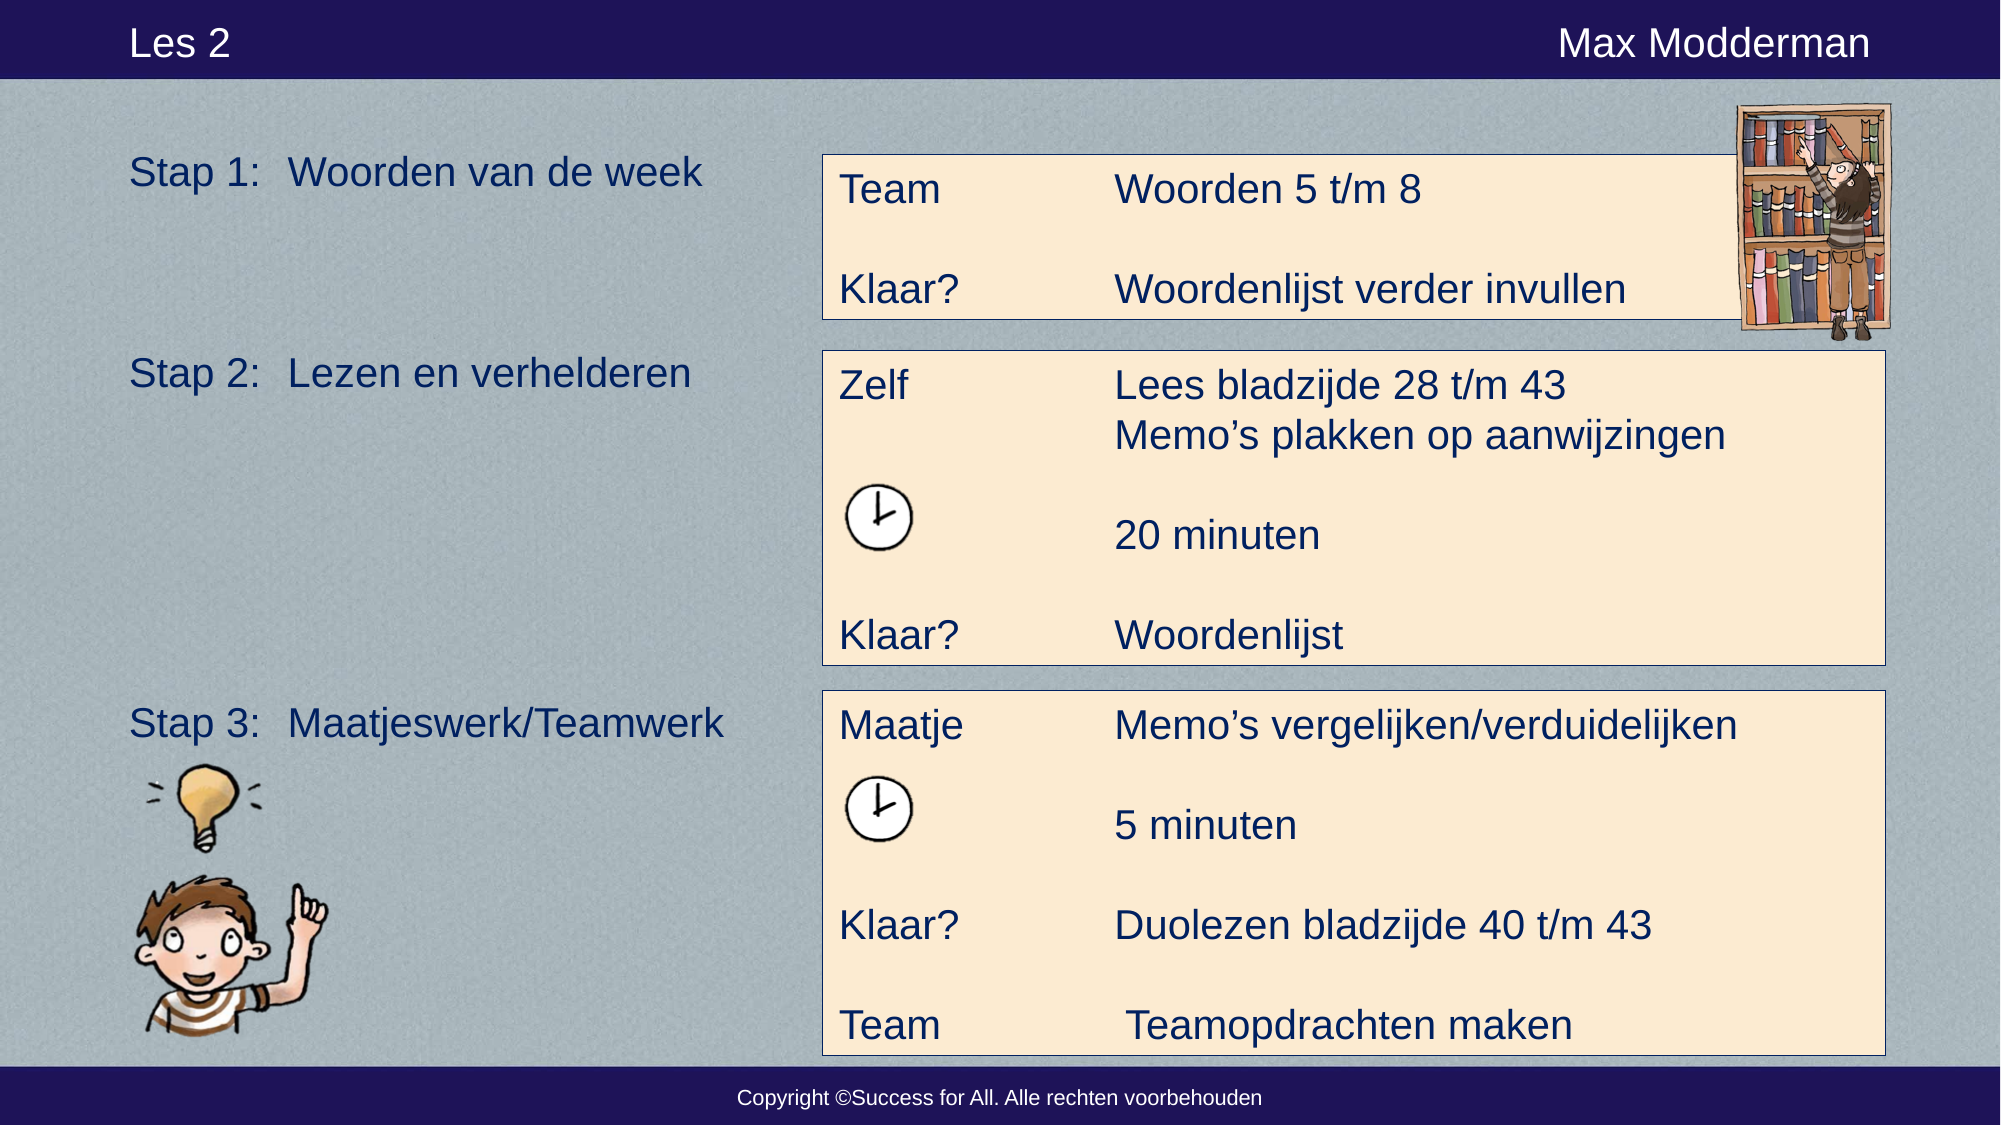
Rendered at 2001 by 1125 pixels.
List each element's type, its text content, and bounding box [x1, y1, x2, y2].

text_box Copyright ©Success for All. Alle rechten voorbehouden [0, 1076, 2000, 1125]
text_box Stap 1: Woorden van de week Stap 2: Lezen en verhelderen Stap 3: Maatjeswerk/Teamwerk [114, 137, 907, 753]
text_box Maatje Memo’s vergelijken/verduidelijken 5 minuten Klaar? Duolezen bladzijde 40 t/m 43 Team Teamopdrachten maken [822, 690, 1886, 1056]
text_box Team Woorden 5 t/m 8 Klaar? Woordenlijst verder invullen [822, 154, 1720, 320]
picture [0, 0, 2001, 1125]
text_box Les 2 [114, 8, 354, 73]
text_box Max Modderman [999, 8, 1886, 123]
text_box Zelf Lees bladzijde 28 t/m 43 Memo’s plakken op aanwijzingen 20 minuten Klaar? Woordenlijst [907, 350, 1886, 666]
